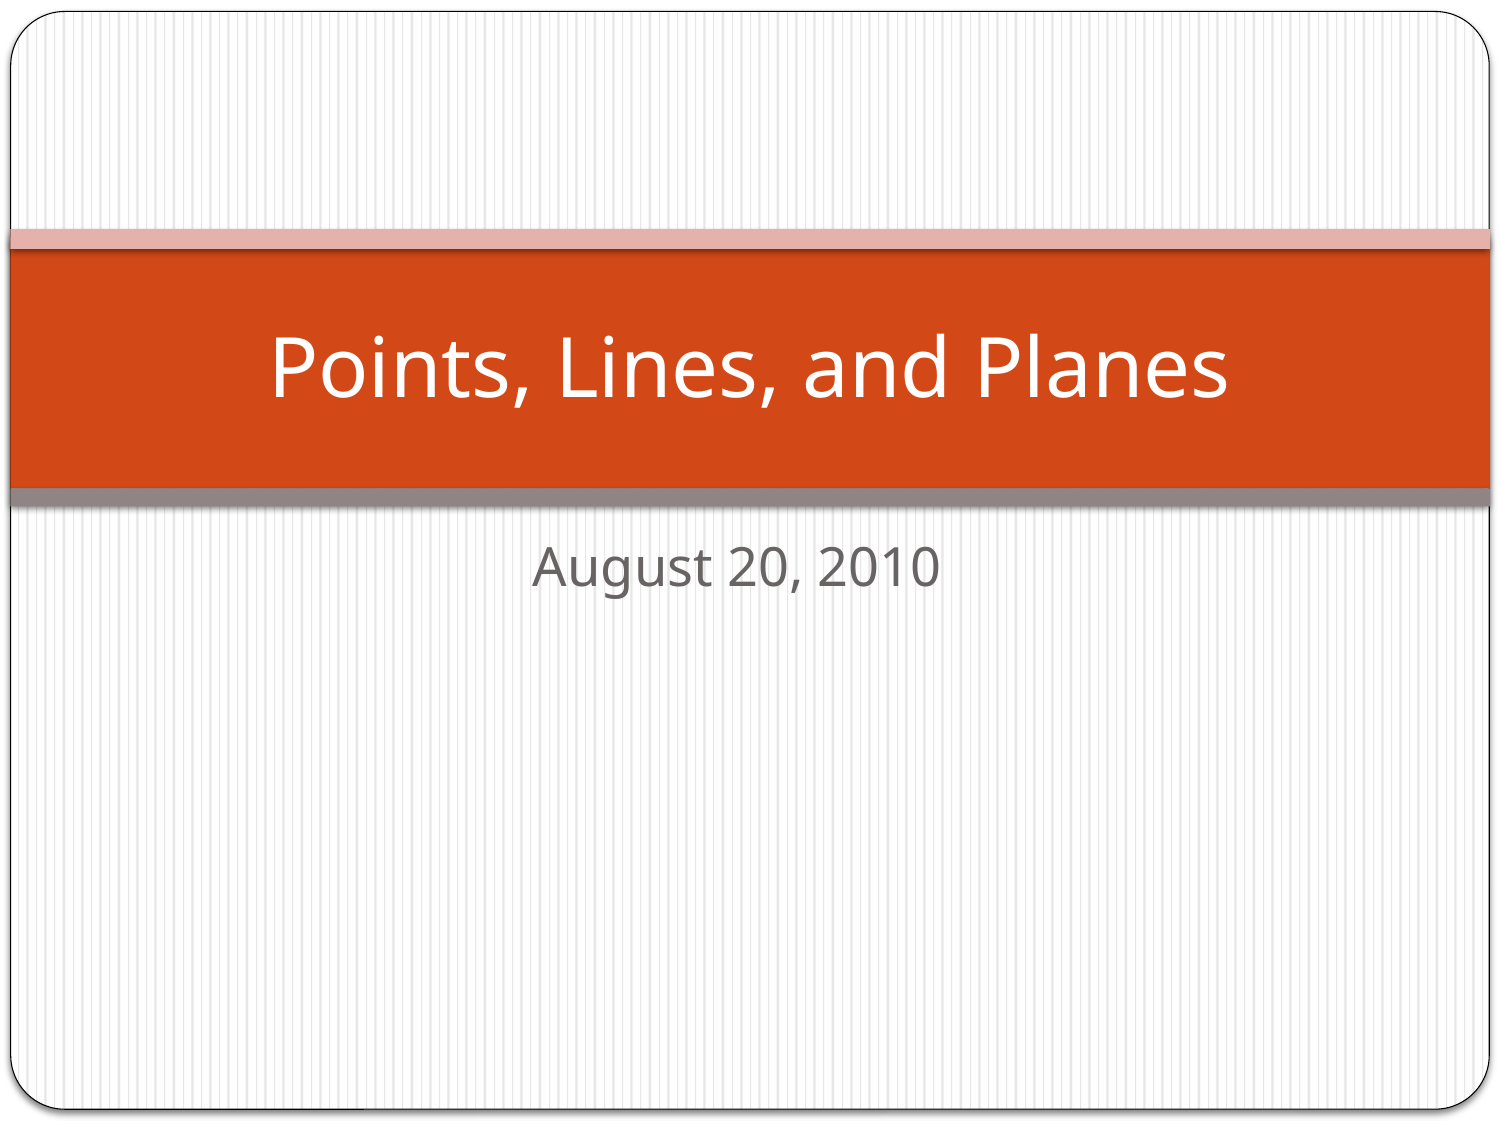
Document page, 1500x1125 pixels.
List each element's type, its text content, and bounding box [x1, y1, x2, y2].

subtitle August 20, 2010 [212, 525, 1263, 788]
title Points, Lines, and Planes [75, 247, 1425, 489]
